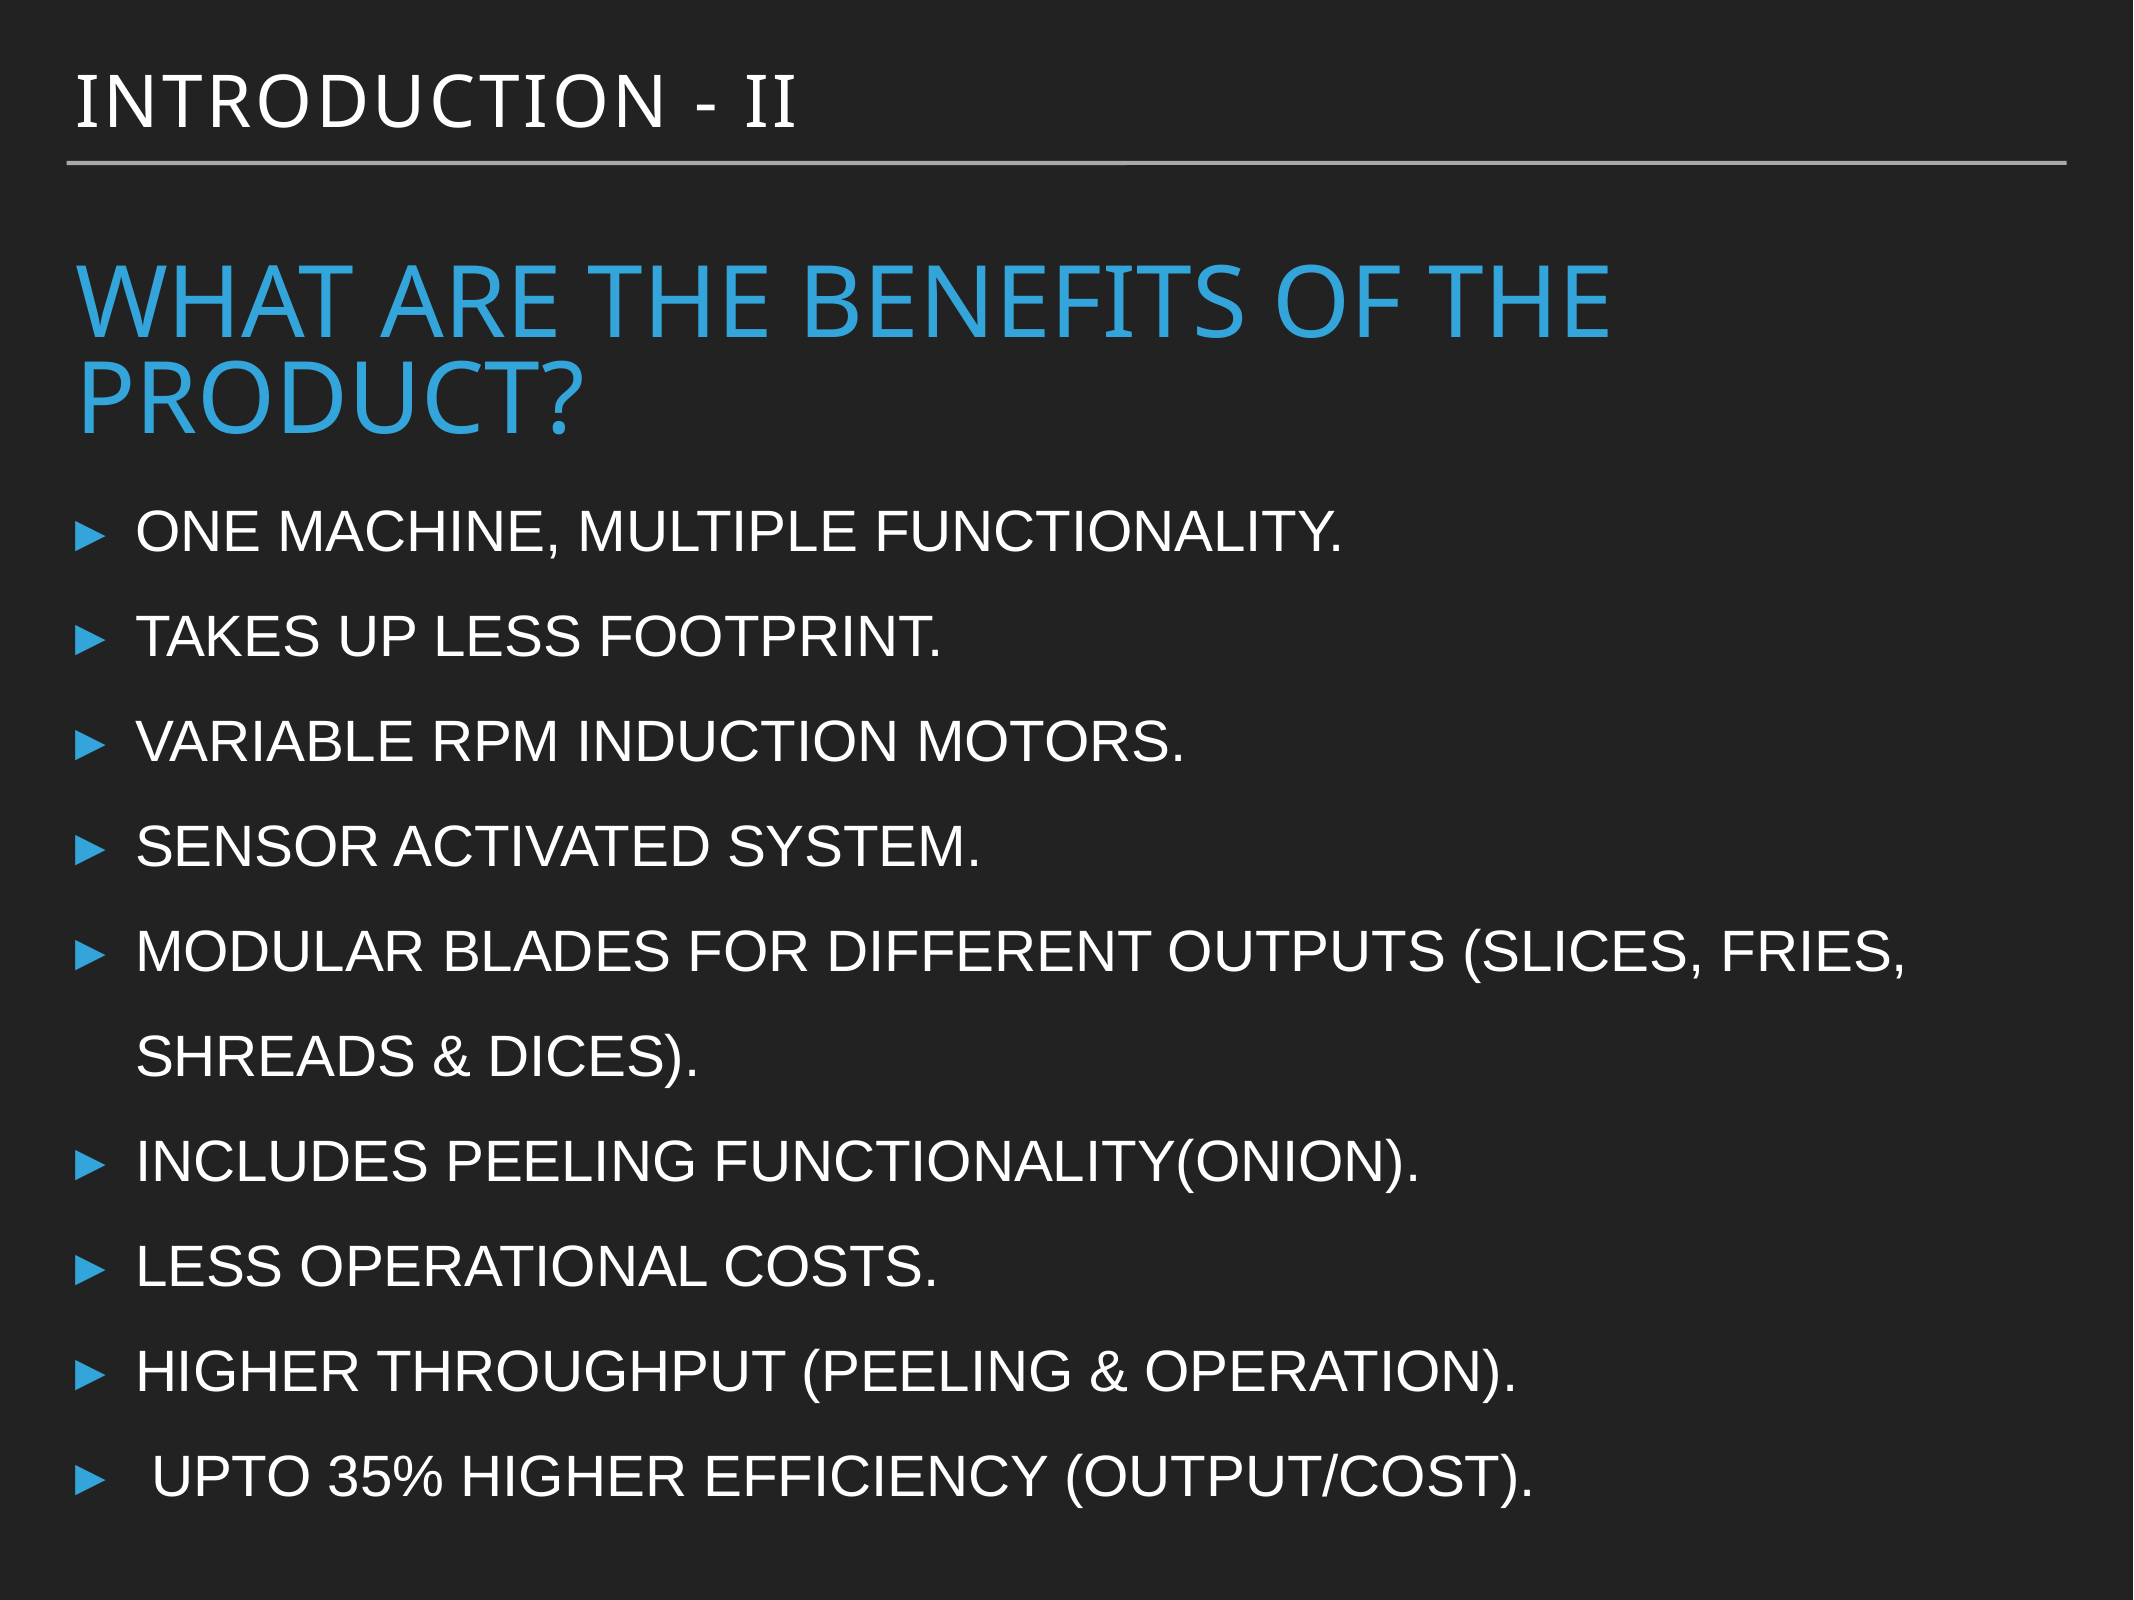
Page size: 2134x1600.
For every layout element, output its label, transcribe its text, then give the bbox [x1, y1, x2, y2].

list ONE MACHINE, MULTIPLE FUNCTIONALITY. TAKES UP LESS FOOTPRINT. VARIABLE RPM INDUCTION MOTORS. SENSOR ACTIVATED SYSTEM. MODULAR BLADES FOR DIFFERENT OUTPUTS (SLICES, FRIES, SHREADS & DICES). INCLUDES PEELING FUNCTIONALITY(ONION). LESS OPERATIONAL COSTS. HIGHER THROUGHPUT (PEELING & OPERATION). UPTO 35% HIGHER EFFICIENCY (OUTPUT/COST). [66, 449, 2068, 1453]
title WHAT ARE THE BENEFITS OF THE PRODUCT? [66, 251, 2068, 372]
list INTRODUCTION - II [66, 47, 1901, 151]
